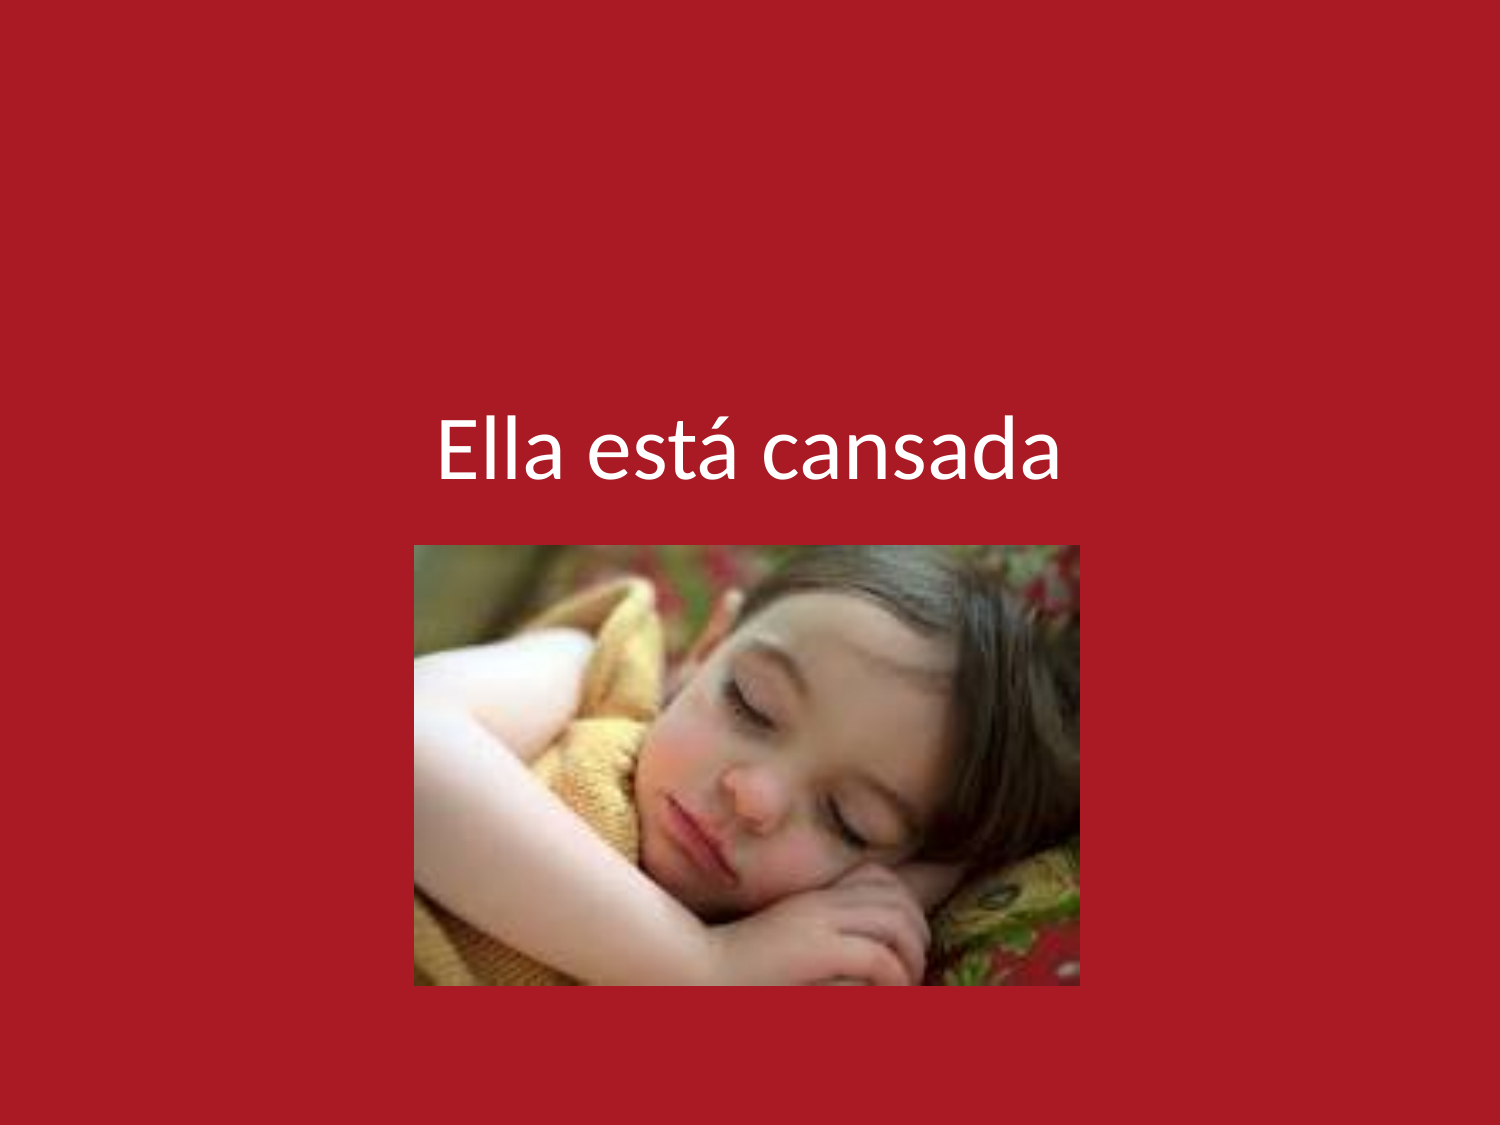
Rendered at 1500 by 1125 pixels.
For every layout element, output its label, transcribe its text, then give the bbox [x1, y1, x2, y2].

title Ella está cansada [75, 45, 1425, 1061]
picture [414, 545, 1081, 986]
